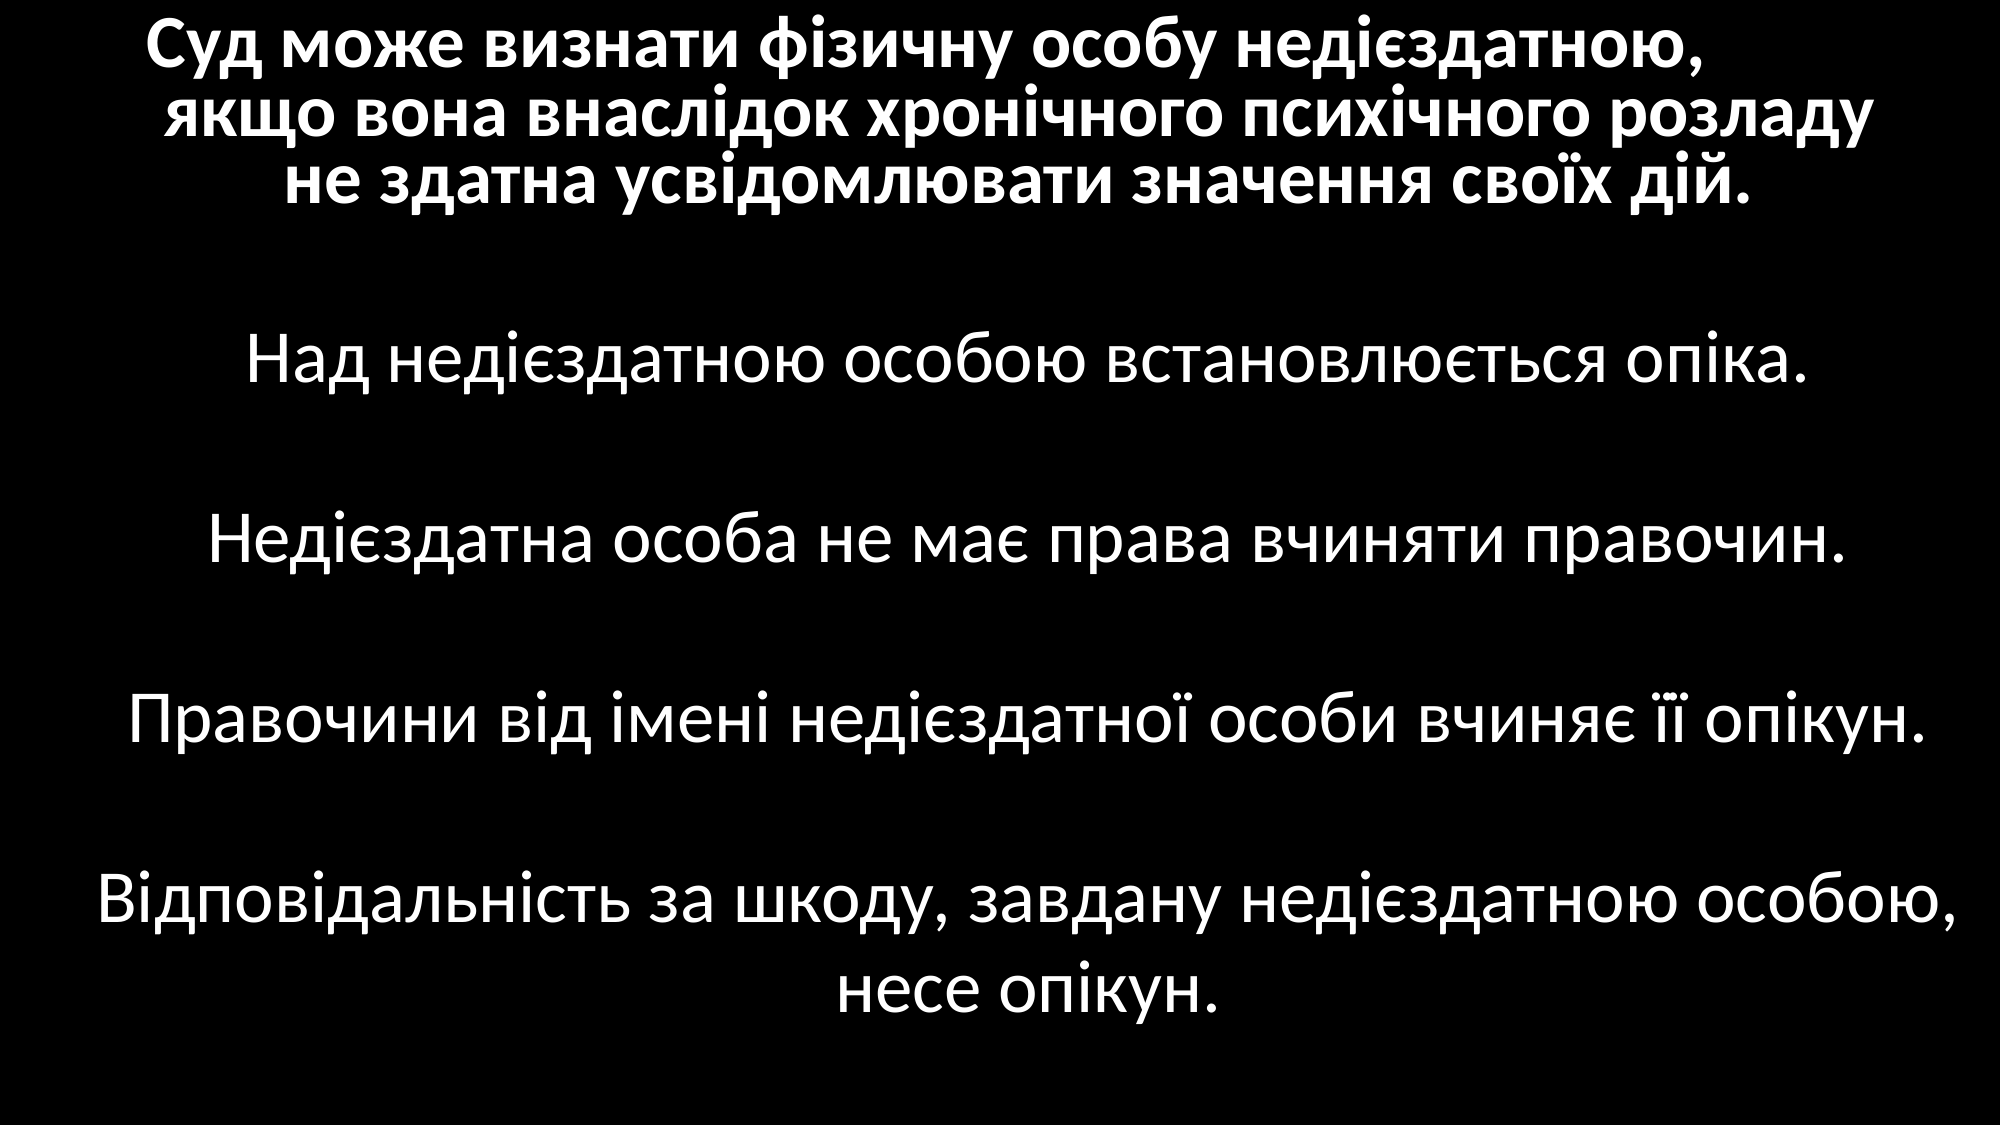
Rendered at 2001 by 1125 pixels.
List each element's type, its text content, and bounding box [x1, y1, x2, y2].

text_box Суд може визнати фізичну особу недієздатною, якщо вона внаслідок хронічного психічного розладу не здатна усвідомлювати значення своїх дій. Над недієздатною особою встановлюється опіка. Недієздатна особа не має права вчиняти правочин. Правочини від імені недієздатної особи вчиняє її опікун. Відповідальність за шкоду, завдану недієздатною особою, несе опікун. [57, 0, 2000, 1035]
